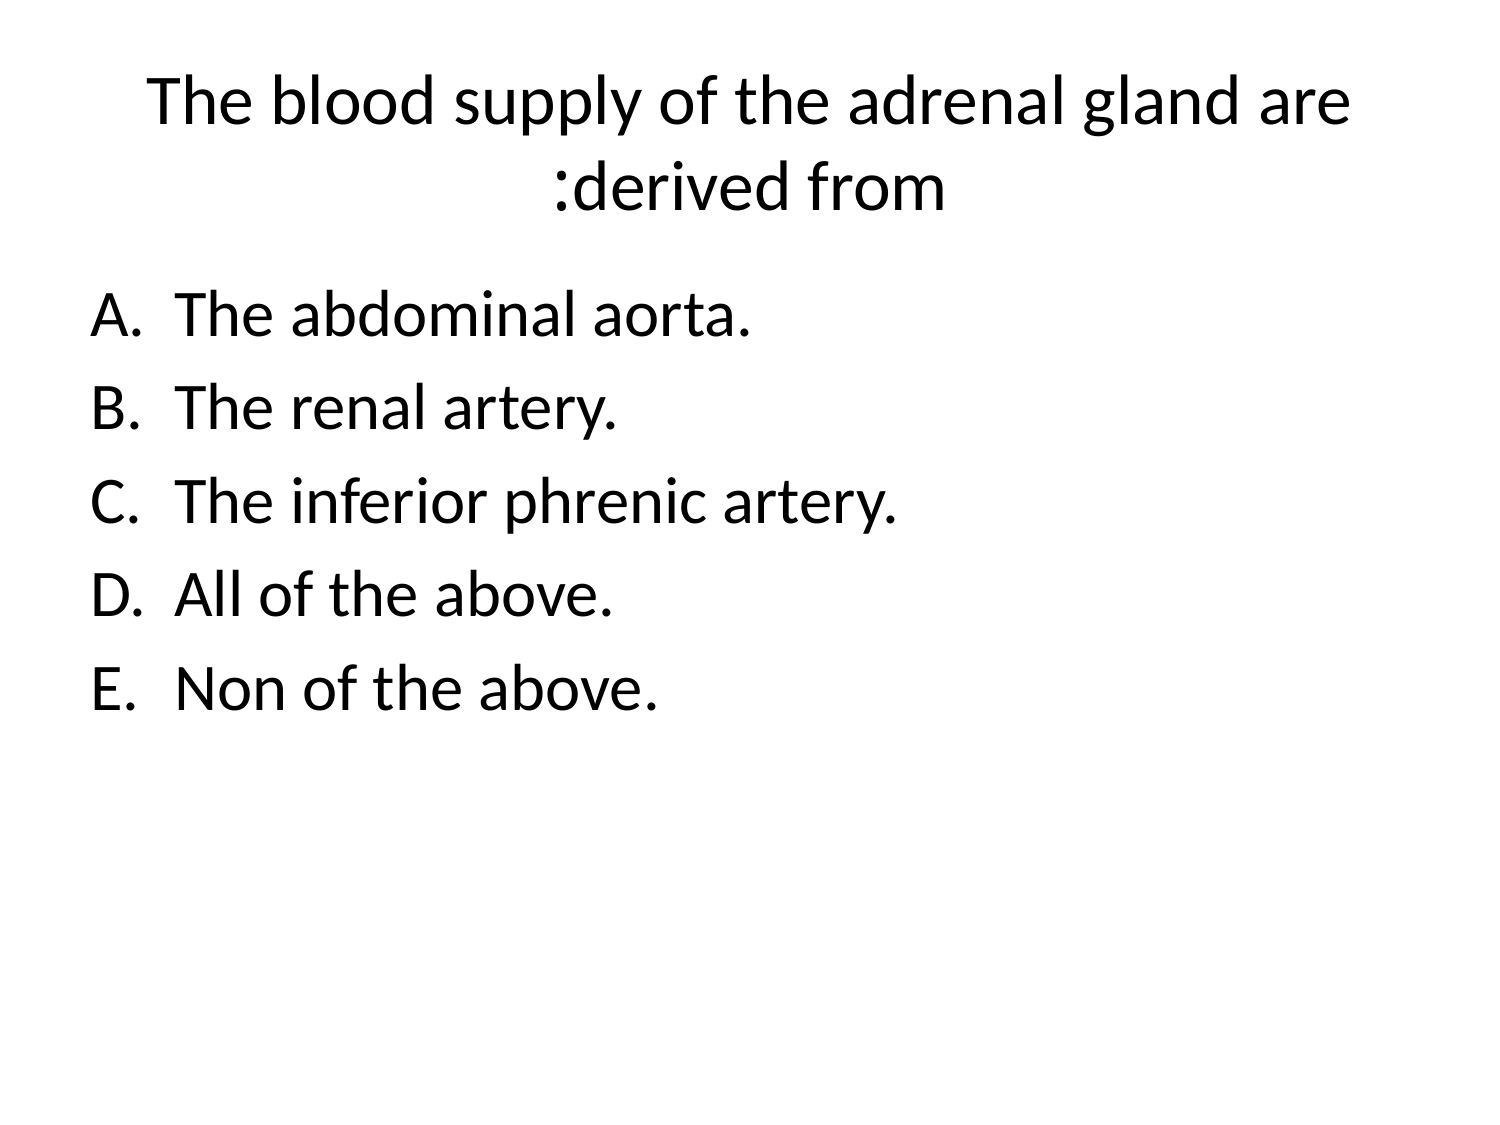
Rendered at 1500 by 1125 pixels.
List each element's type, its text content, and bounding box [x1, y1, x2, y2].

list The abdominal aorta. The renal artery. The inferior phrenic artery. All of the above. Non of the above. [75, 262, 1425, 1005]
title The blood supply of the adrenal gland are derived from: [75, 45, 1425, 233]
